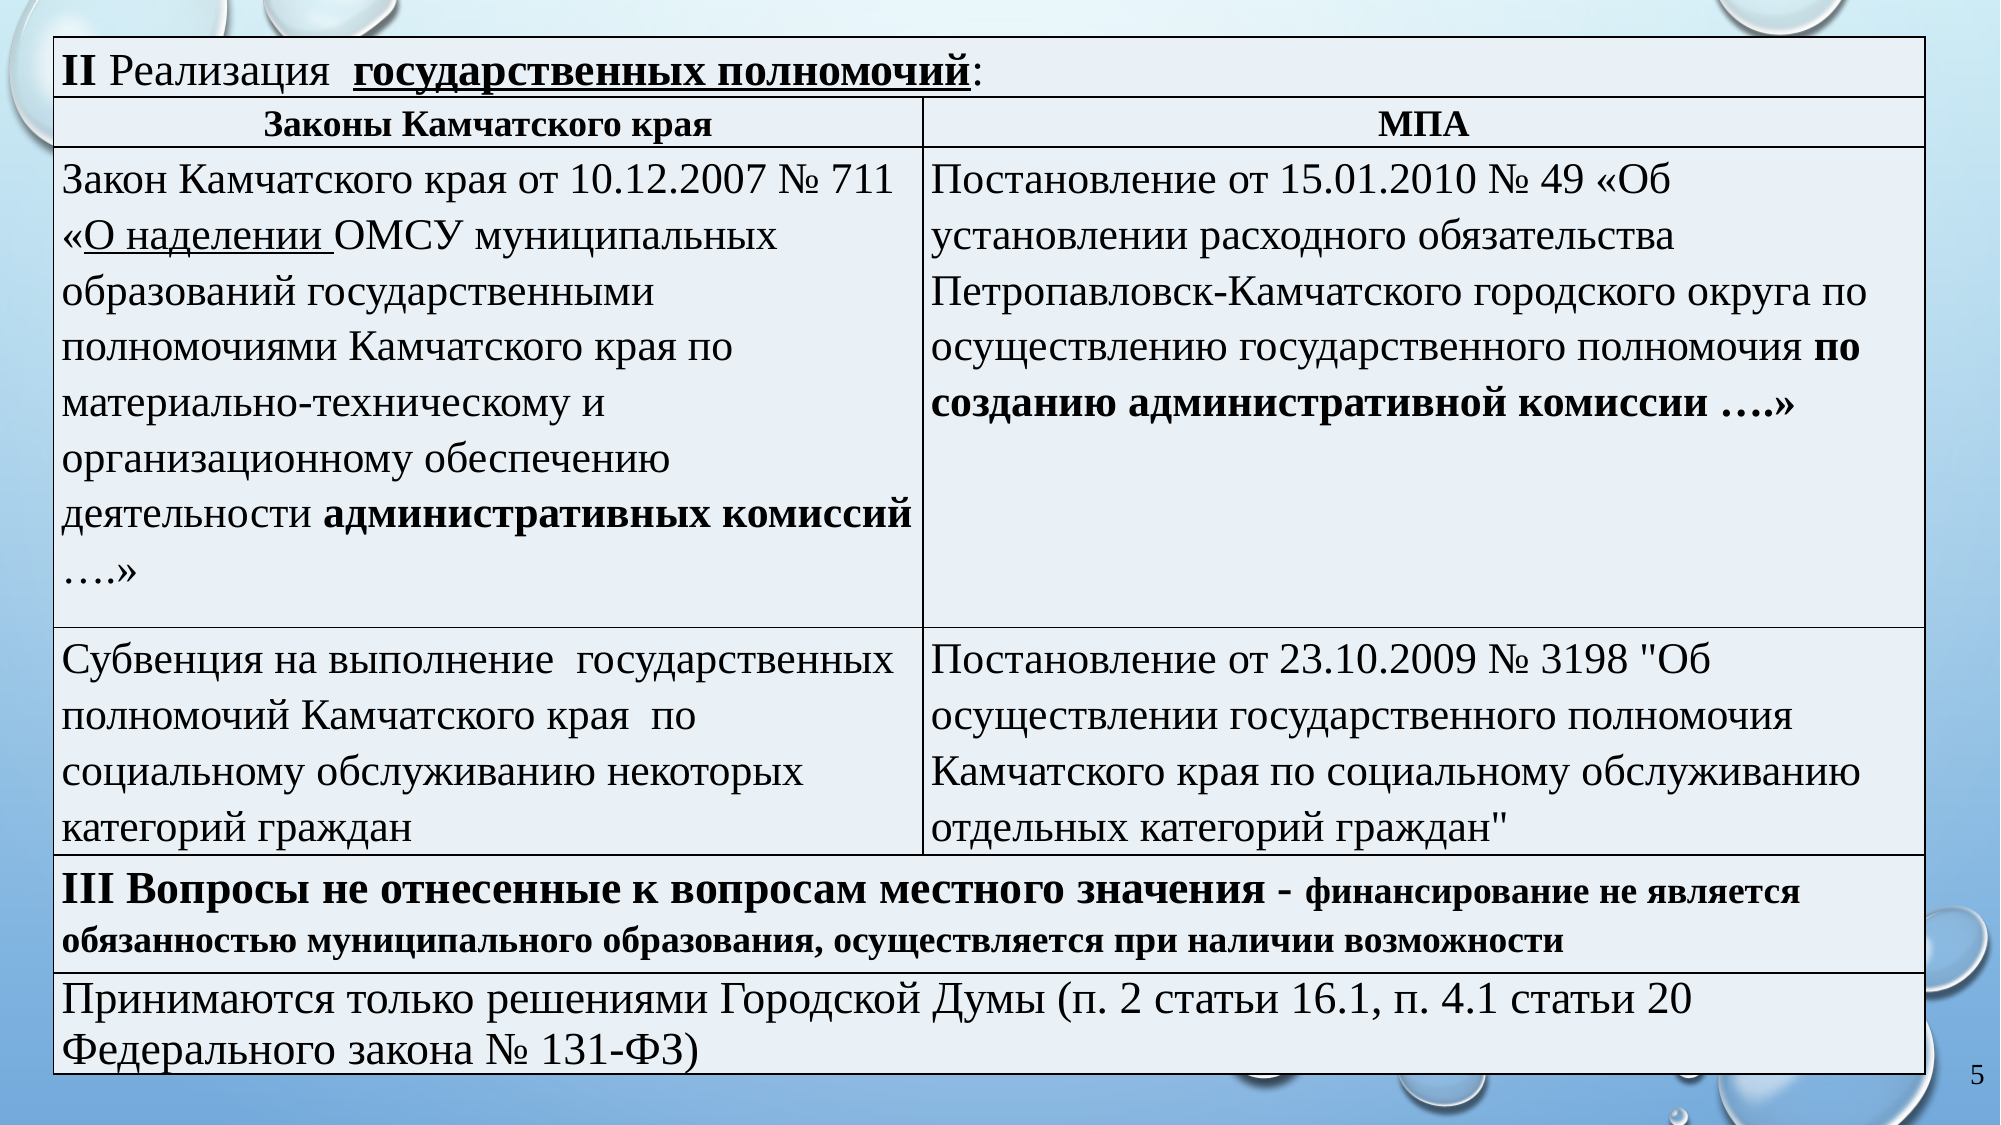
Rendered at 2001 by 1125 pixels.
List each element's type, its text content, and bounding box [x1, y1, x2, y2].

table_cell Постановление от 23.10.2009 № 3198 "Об осуществлении государственного полномочия Камчатского края по социальному обслуживанию отдельных категорий граждан" [924, 628, 1924, 854]
table_cell III Вопросы не отнесенные к вопросам местного значения - финансирование не является обязанностью муниципального образования, осуществляется при наличии возможности [54, 856, 1924, 972]
table_cell МПА [924, 98, 1924, 146]
table_cell Постановление от 15.01.2010 № 49 «Об установлении расходного обязательства Петропавловск-Камчатского городского округа по осуществлению государственного полномочия по созданию административной комиссии ….» [924, 148, 1924, 627]
table_cell Законы Камчатского края [54, 98, 922, 146]
table_cell Субвенция на выполнение государственных полномочий Камчатского края по социальному обслуживанию некоторых категорий граждан [54, 628, 922, 854]
picture [0, 0, 2000, 1125]
table_header II Реализация государственных полномочий: [54, 38, 1924, 96]
slide_number 5 [1933, 1043, 2000, 1101]
table_cell Закон Камчатского края от 10.12.2007 № 711 «О наделении ОМСУ муниципальных образований государственными полномочиями Камчатского края по материально-техническому и организационному обеспечению деятельности административных комиссий ….» [54, 148, 922, 627]
table_cell Принимаются только решениями Городской Думы (п. 2 статьи 16.1, п. 4.1 статьи 20 Федерального закона № 131-ФЗ) [54, 974, 1924, 1073]
